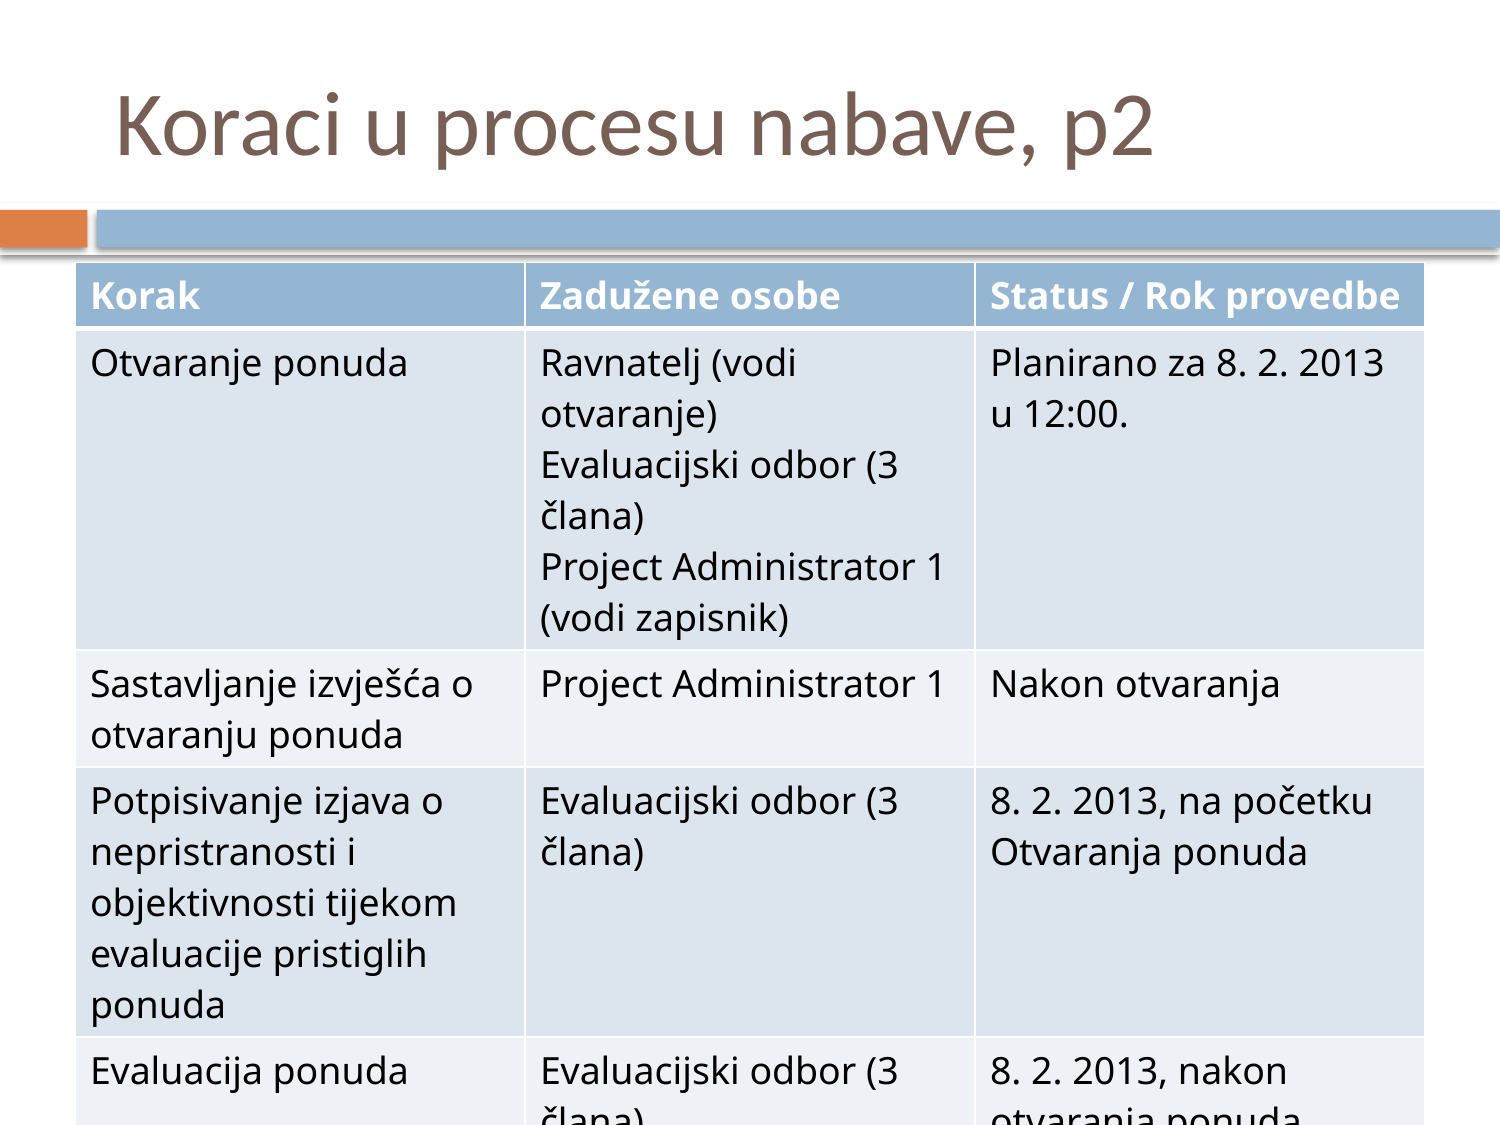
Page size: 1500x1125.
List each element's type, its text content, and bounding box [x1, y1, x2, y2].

table_cell Nakon otvaranja [976, 651, 1424, 766]
table_header Status / Rok provedbe [976, 263, 1424, 326]
table_cell Planirano za 8. 2. 2013 u 12:00. [976, 331, 1424, 649]
table_cell Otvaranje ponuda [76, 331, 524, 649]
table_cell Ravnatelj (vodi otvaranje) Evaluacijski odbor (3 člana) Project Administrator 1 (vodi zapisnik) [526, 331, 974, 649]
table_cell Evaluacijski odbor (3 člana) [526, 768, 974, 1036]
title Koraci u procesu nabave, p2 [100, 37, 1439, 201]
table_cell Evaluacijski odbor (3 člana) [526, 1038, 974, 1125]
table_cell Evaluacija ponuda [76, 1038, 524, 1125]
table_cell 8. 2. 2013, nakon otvaranja ponuda [976, 1038, 1424, 1125]
table_header Korak [76, 263, 524, 326]
table_cell 8. 2. 2013, na početku Otvaranja ponuda [976, 768, 1424, 1036]
table_cell Sastavljanje izvješća o otvaranju ponuda [76, 651, 524, 766]
table_cell Project Administrator 1 [526, 651, 974, 766]
table_cell Potpisivanje izjava o nepristranosti i objektivnosti tijekom evaluacije pristiglih ponuda [76, 768, 524, 1036]
table_header Zadužene osobe [526, 263, 974, 326]
